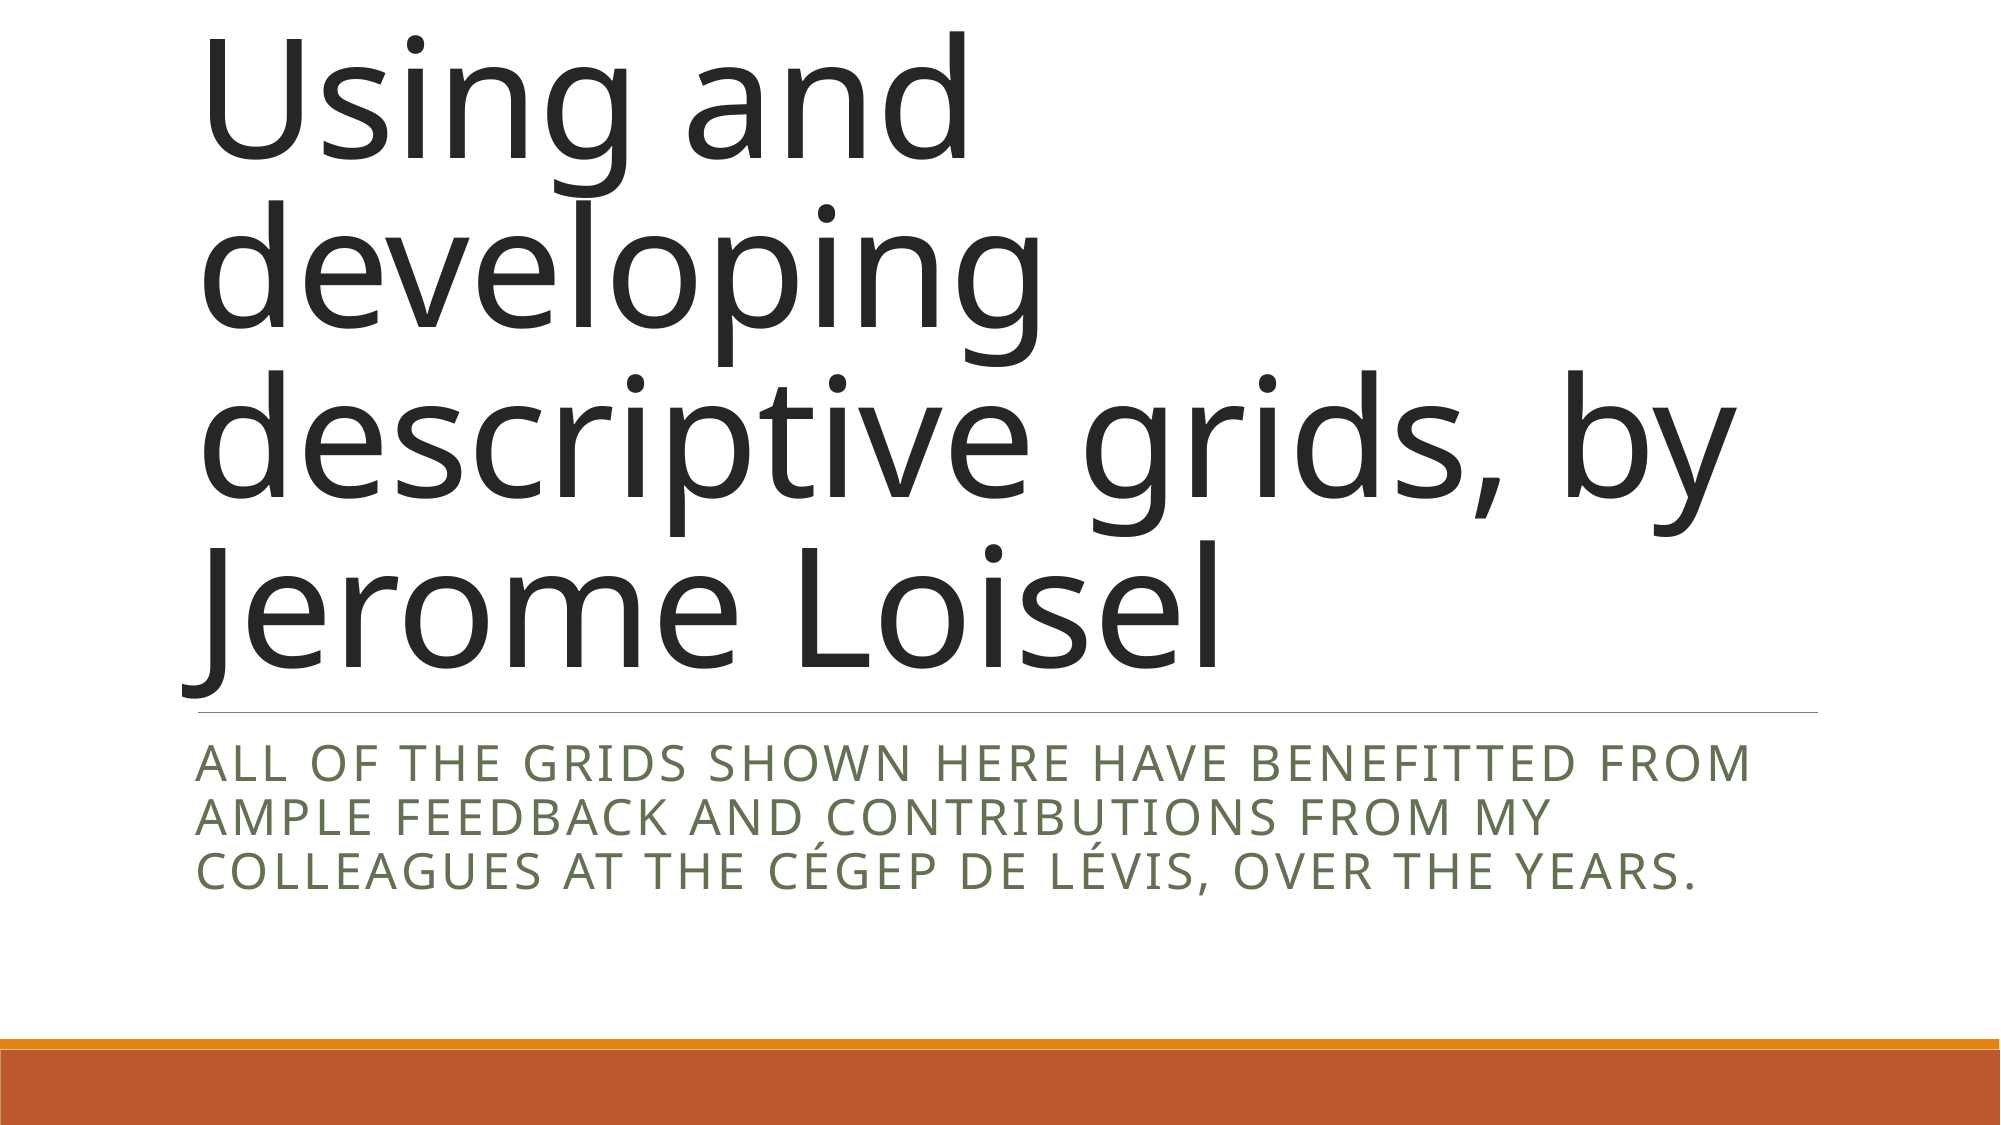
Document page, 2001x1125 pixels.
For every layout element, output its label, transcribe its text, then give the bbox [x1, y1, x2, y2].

subtitle All of the grids shown here have benefitted from ample feedback and contributions from my colleagues at the Cégep de Lévis, over the years. [180, 730, 1831, 919]
title Using and developing descriptive grids, by Jerome Loisel [180, 124, 1830, 710]
